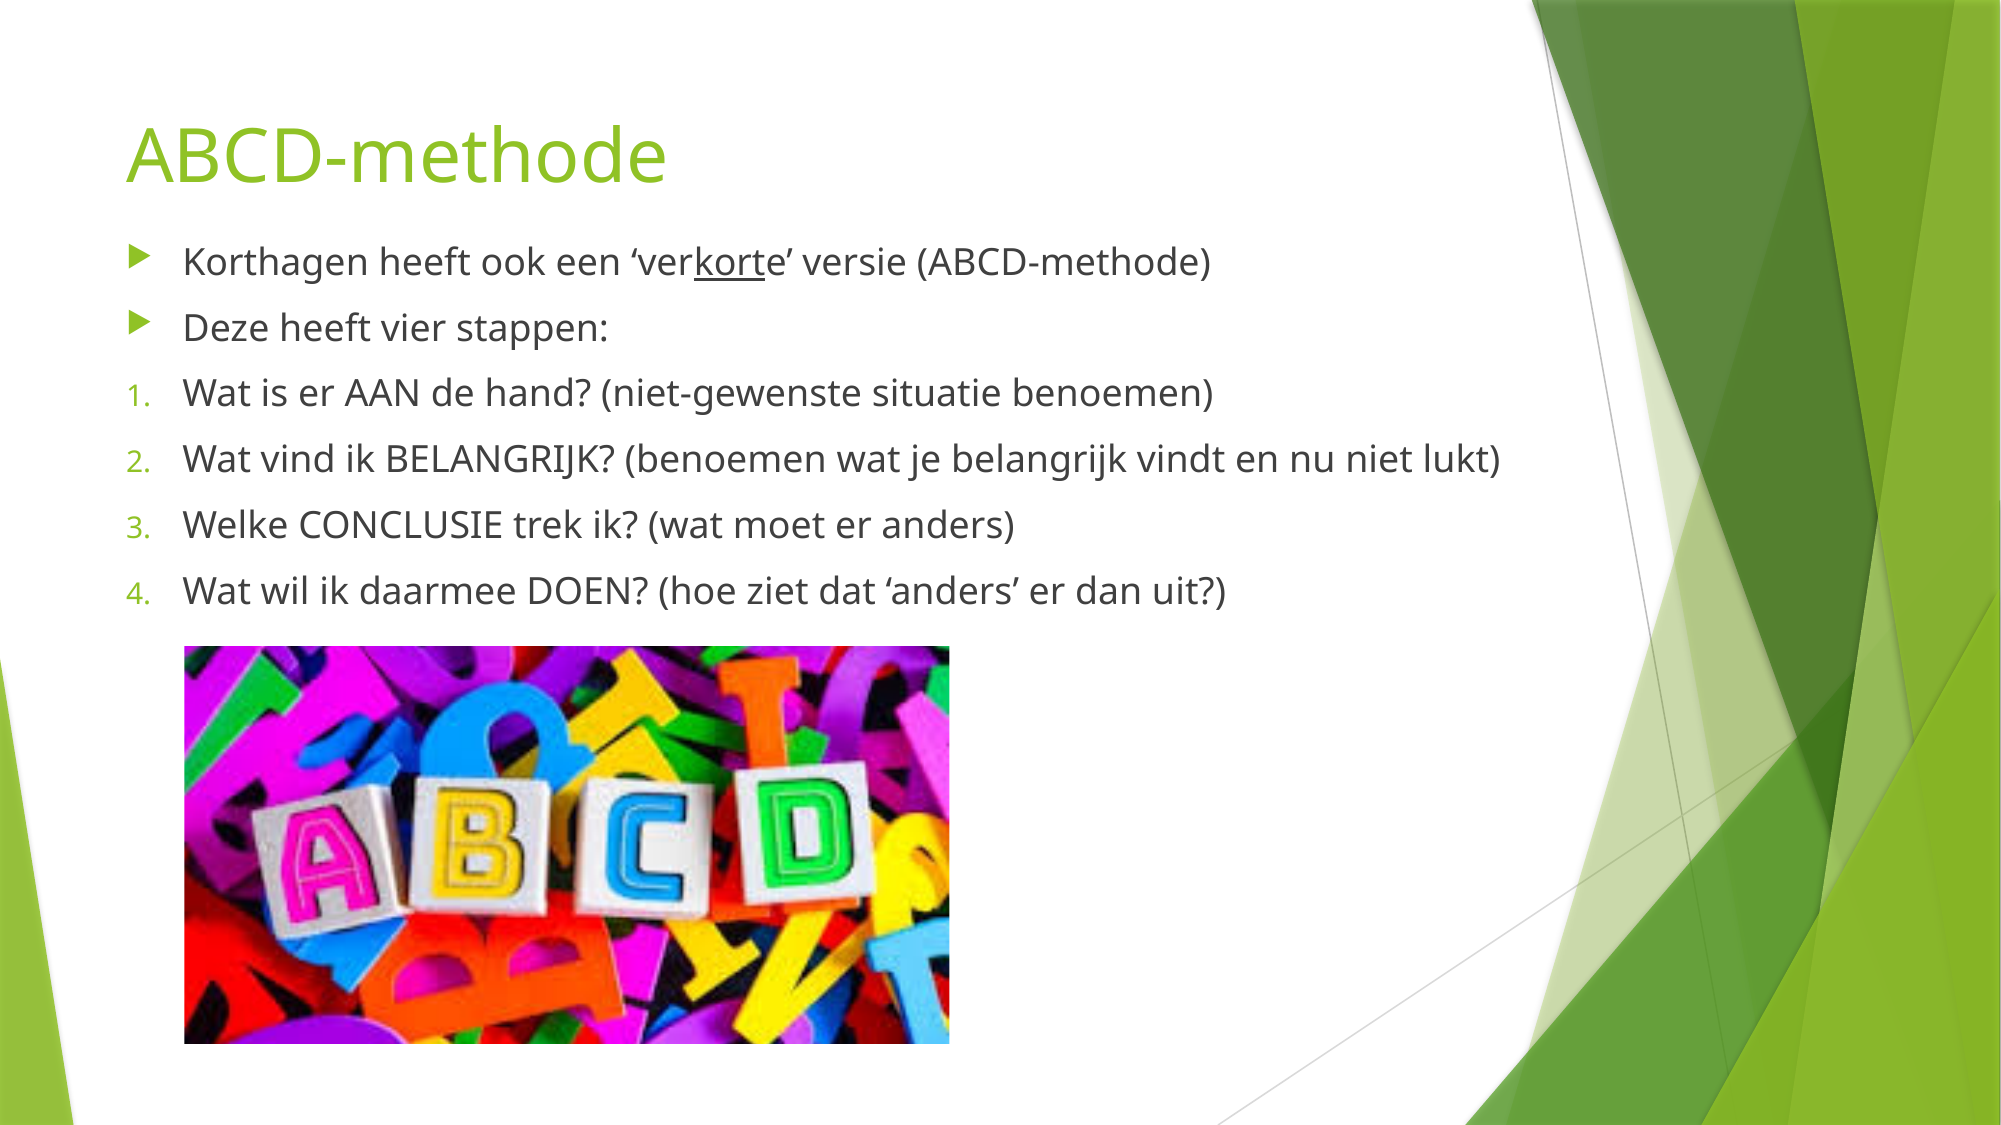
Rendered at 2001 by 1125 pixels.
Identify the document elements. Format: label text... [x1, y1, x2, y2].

picture [183, 645, 950, 1045]
title ABCD-methode [111, 99, 1522, 230]
list Korthagen heeft ook een ‘verkorte’ versie (ABCD-methode) Deze heeft vier stappen: Wat is er AAN de hand? (niet-gewenste situatie benoemen) Wat vind ik BELANGRIJK? (benoemen wat je belangrijk vindt en nu niet lukt) Welke CONCLUSIE trek ik? (wat moet er anders) Wat wil ik daarmee DOEN? (hoe ziet dat ‘anders’ er dan uit?) [111, 230, 1522, 867]
